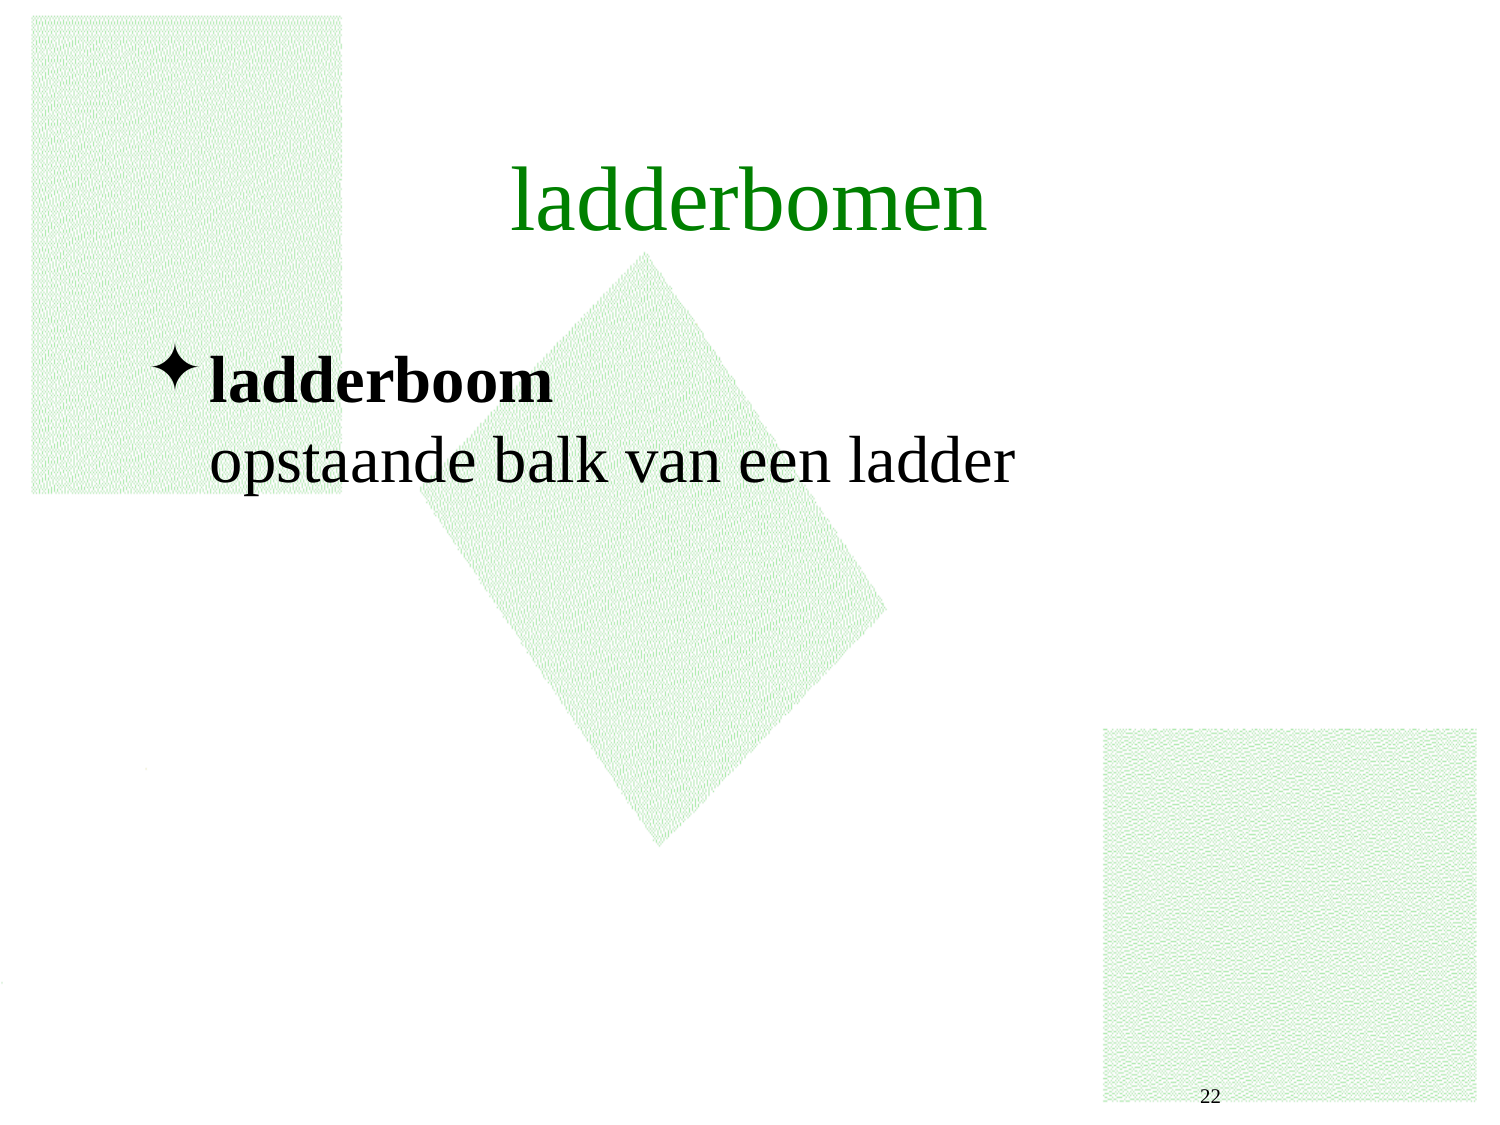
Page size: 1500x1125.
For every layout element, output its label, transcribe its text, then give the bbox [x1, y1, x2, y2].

list ladderboom opstaande balk van een ladder [116, 327, 1392, 1004]
picture [0, 0, 1500, 1125]
slide_number 22 [1074, 1024, 1388, 1101]
title ladderbomen [112, 99, 1388, 288]
